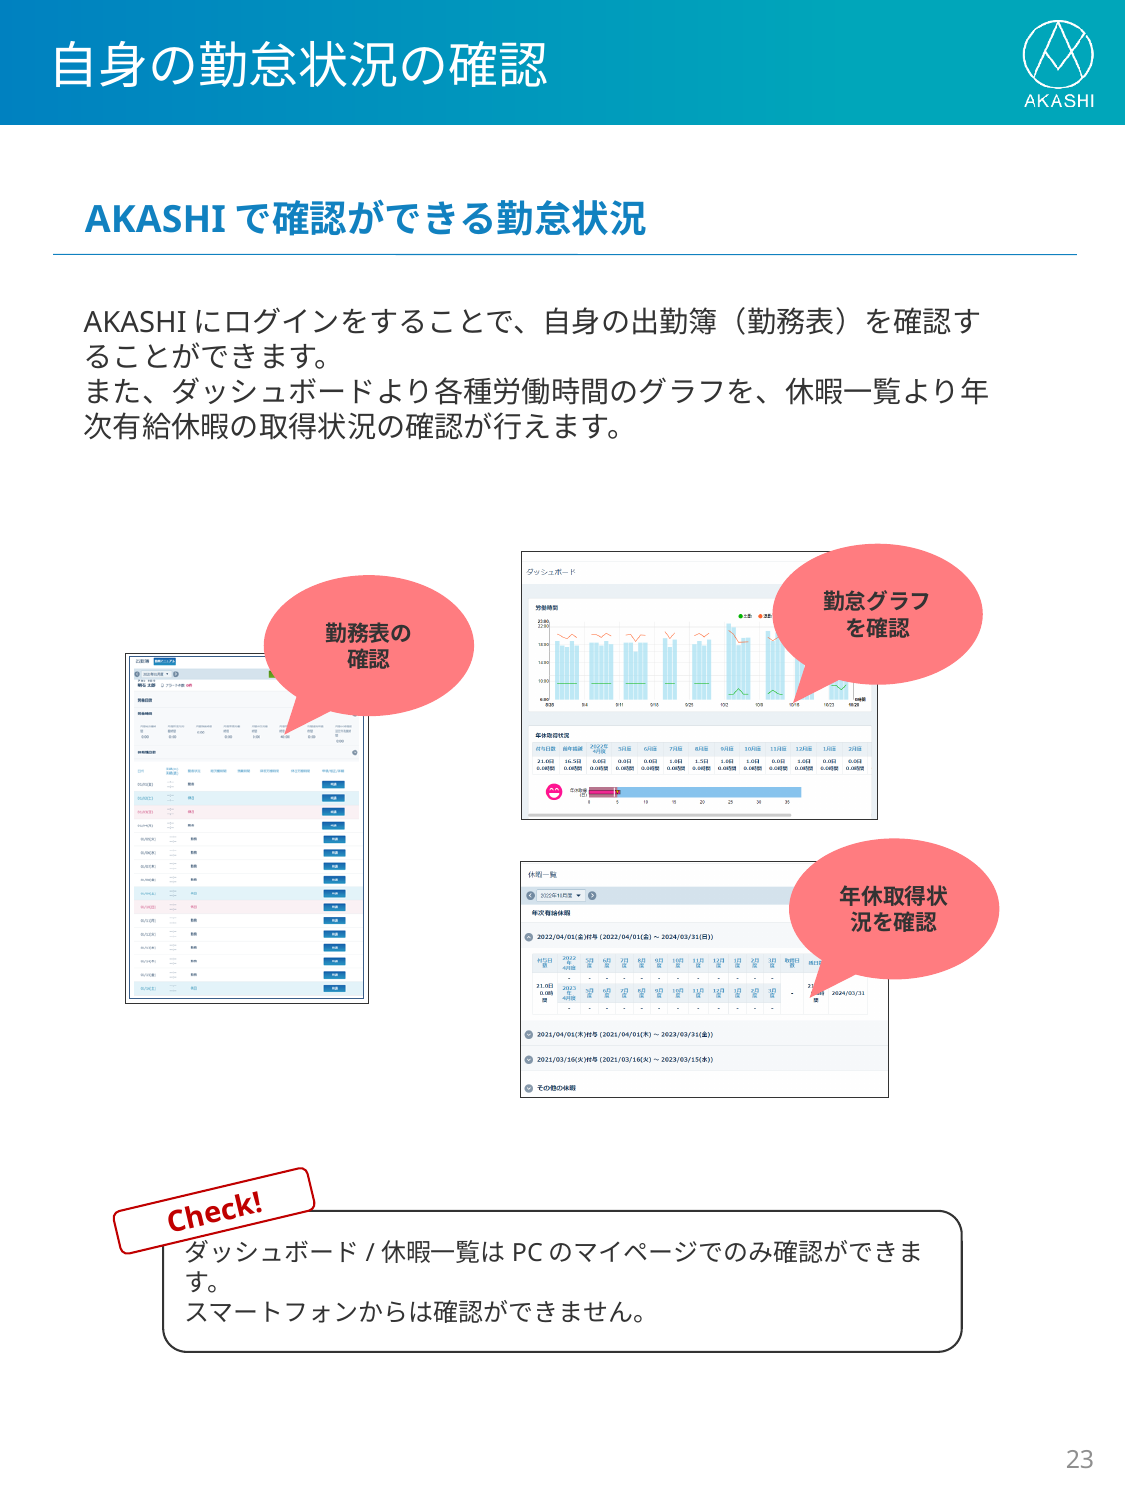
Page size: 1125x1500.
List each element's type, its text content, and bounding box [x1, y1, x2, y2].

text_box AKASHIにログインをすることで、自身の出勤簿（勤務表）を確認することができます。 また、ダッシュボードより各種労働時間のグラフを、休暇一覧より年次有給休暇の取得状況の確認が行えます。 [69, 296, 1009, 451]
text_box 勤務表の 確認 [262, 574, 476, 718]
text_box AKASHIで確認ができる勤怠状況 [70, 188, 662, 248]
picture [125, 653, 369, 1004]
picture [1045, 9, 1103, 117]
text_box 勤怠グラフを確認 [827, 542, 984, 686]
slide_number 22 [856, 1420, 1110, 1500]
text_box ダッシュボード/休暇一覧はPCのマイページでのみ確認ができます。 スマートフォンからは確認ができません。 [162, 1209, 963, 1353]
title 自身の勤怠状況の確認 [33, 0, 1045, 123]
text_box 年休取得状況を確認 [815, 837, 1001, 981]
picture [521, 551, 878, 820]
picture [520, 861, 889, 1098]
text_box Check! [112, 1167, 316, 1255]
